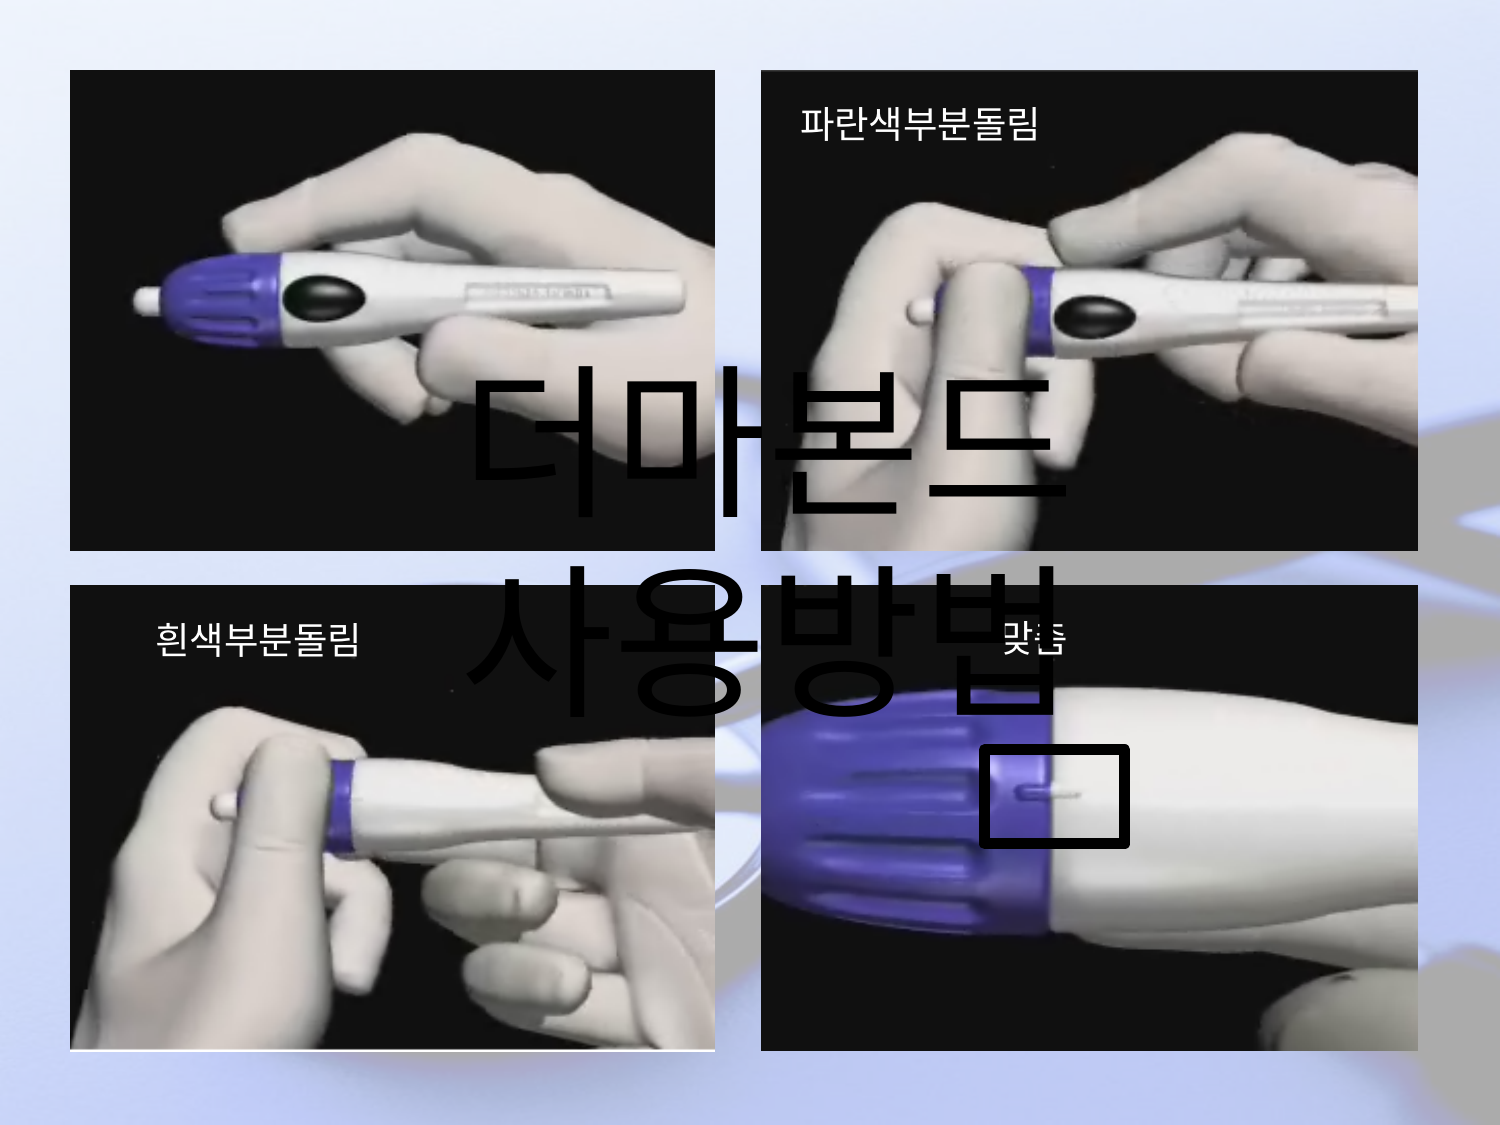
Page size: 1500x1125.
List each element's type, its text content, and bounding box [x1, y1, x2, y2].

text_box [70, 585, 716, 1053]
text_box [761, 70, 1419, 551]
picture [70, 70, 716, 551]
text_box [761, 585, 1419, 1051]
text_box 더마본드 사용방법 [351, 330, 1184, 746]
